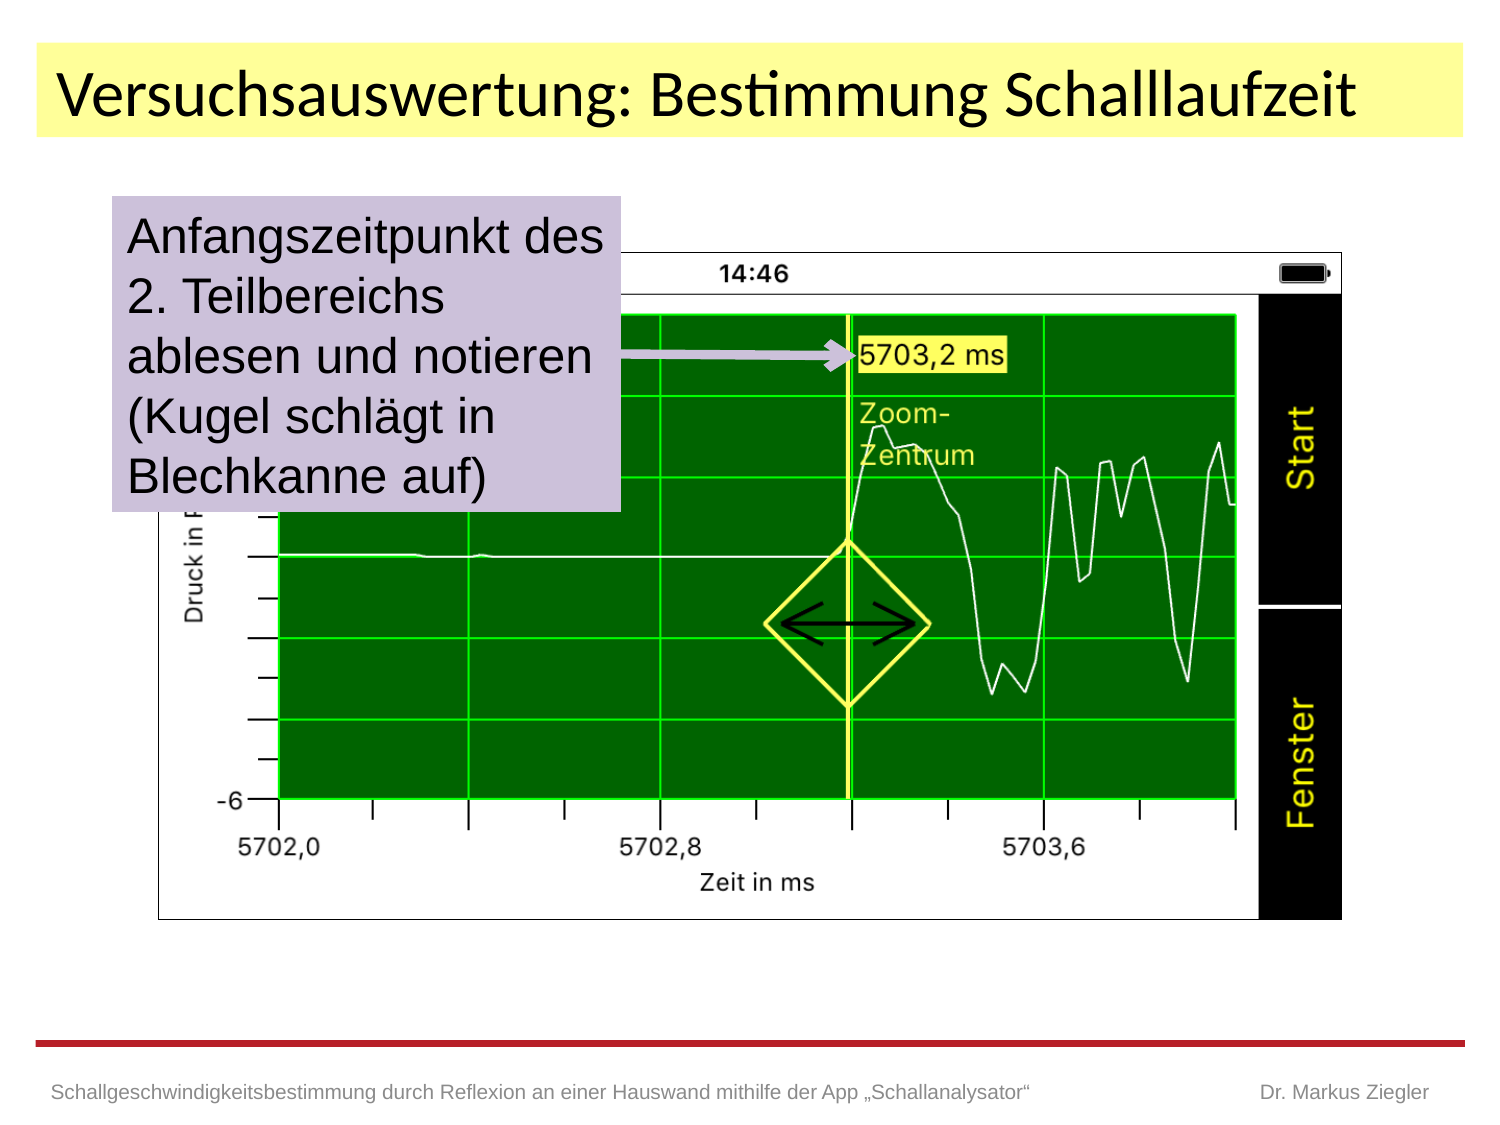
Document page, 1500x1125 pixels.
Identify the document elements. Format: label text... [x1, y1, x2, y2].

title Versuchsauswertung: Bestimmung Schalllaufzeit [41, 42, 1459, 149]
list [158, 252, 1342, 920]
text_box Anfangszeitpunkt des 2. Teilbereichs ablesen und notieren (Kugel schlägt in Blechkanne auf) [112, 196, 621, 512]
footer Schallgeschwindigkeitsbestimmung durch Reflexion an einer Hauswand mithilfe der App „Schallanalysator“ Dr. Markus Ziegler [35, 1061, 1459, 1122]
